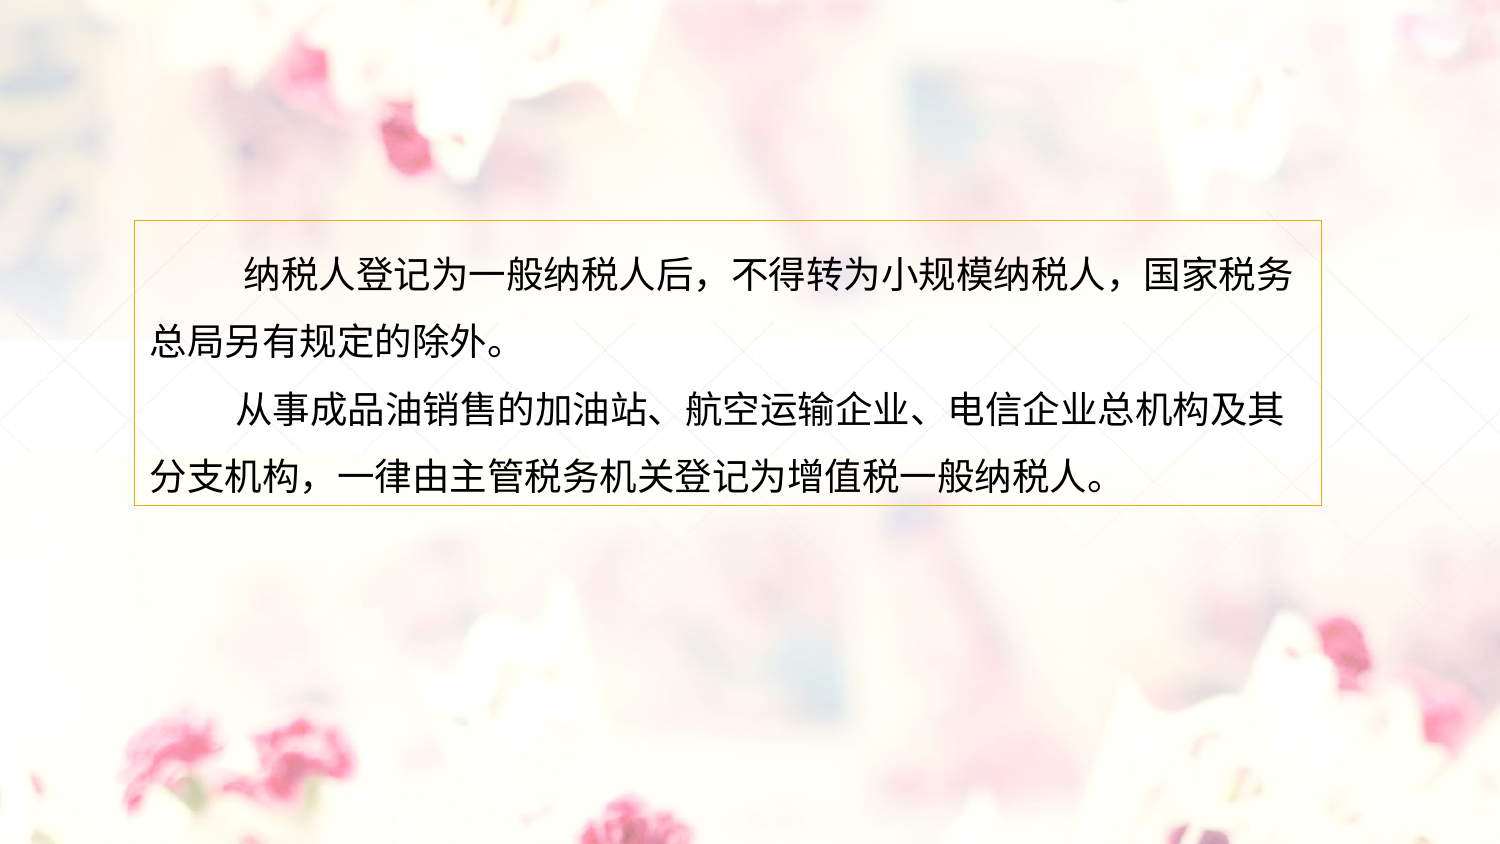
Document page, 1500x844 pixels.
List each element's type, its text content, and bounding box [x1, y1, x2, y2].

text_box 纳税人登记为一般纳税人后，不得转为小规模纳税人，国家税务总局另有规定的除外。 从事成品油销售的加油站、航空运输企业、电信企业总机构及其分支机构，一律由主管税务机关登记为增值税一般纳税人。 [134, 220, 1322, 506]
picture [0, 0, 1500, 844]
